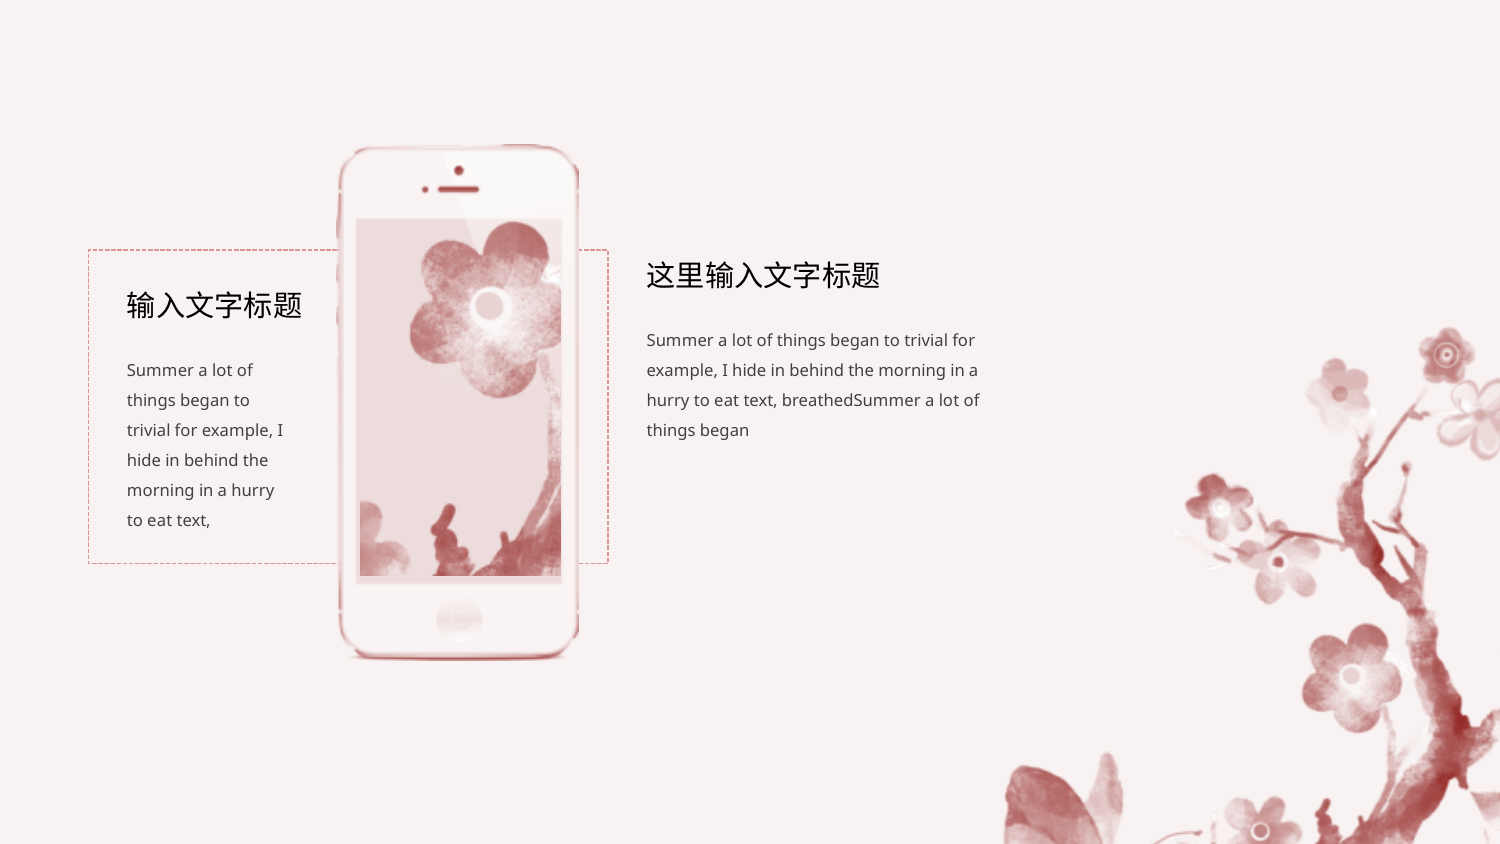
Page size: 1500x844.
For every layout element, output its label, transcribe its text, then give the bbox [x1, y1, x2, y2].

text_box Summer a lot of things began to trivial for example, I hide in behind the morning in a hurry to eat text, breathedSummer a lot of things began [631, 312, 910, 448]
picture [915, 265, 1500, 844]
text_box 输入文字标题 [112, 280, 331, 330]
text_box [336, 144, 579, 661]
text_box [86, 248, 331, 566]
text_box 这里输入文字标题 [631, 250, 1016, 300]
text_box Summer a lot of things began to trivial for example, I hide in behind the morning in a hurry to eat text, [112, 342, 305, 537]
text_box [583, 248, 610, 566]
